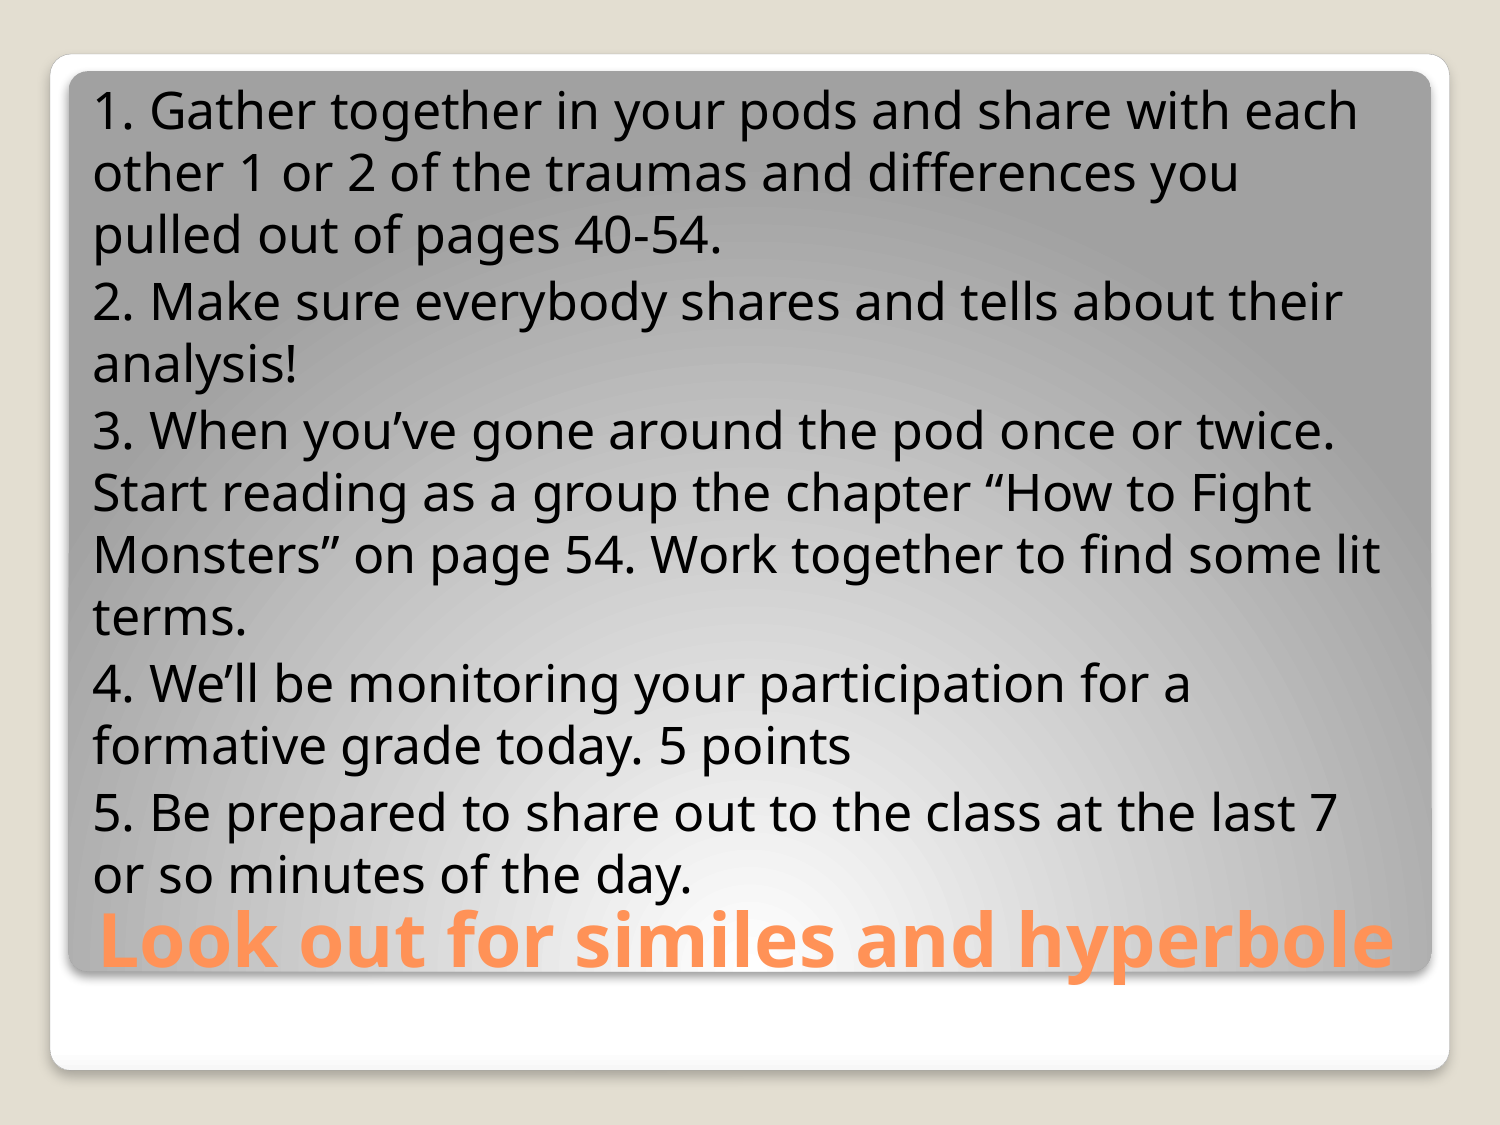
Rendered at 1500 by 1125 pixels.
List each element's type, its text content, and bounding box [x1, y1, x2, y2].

title Look out for similes and hyperbole [82, 817, 1425, 990]
list 1. Gather together in your pods and share with each other 1 or 2 of the traumas and differences you pulled out of pages 40-54. 2. Make sure everybody shares and tells about their analysis! 3. When you’ve gone around the pod once or twice. Start reading as a group the chapter “How to Fight Monsters” on page 54. Work together to find some lit terms. 4. We’ll be monitoring your participation for a formative grade today. 5 points 5. Be prepared to share out to the class at the last 7 or so minutes of the day. [62, 62, 1405, 913]
